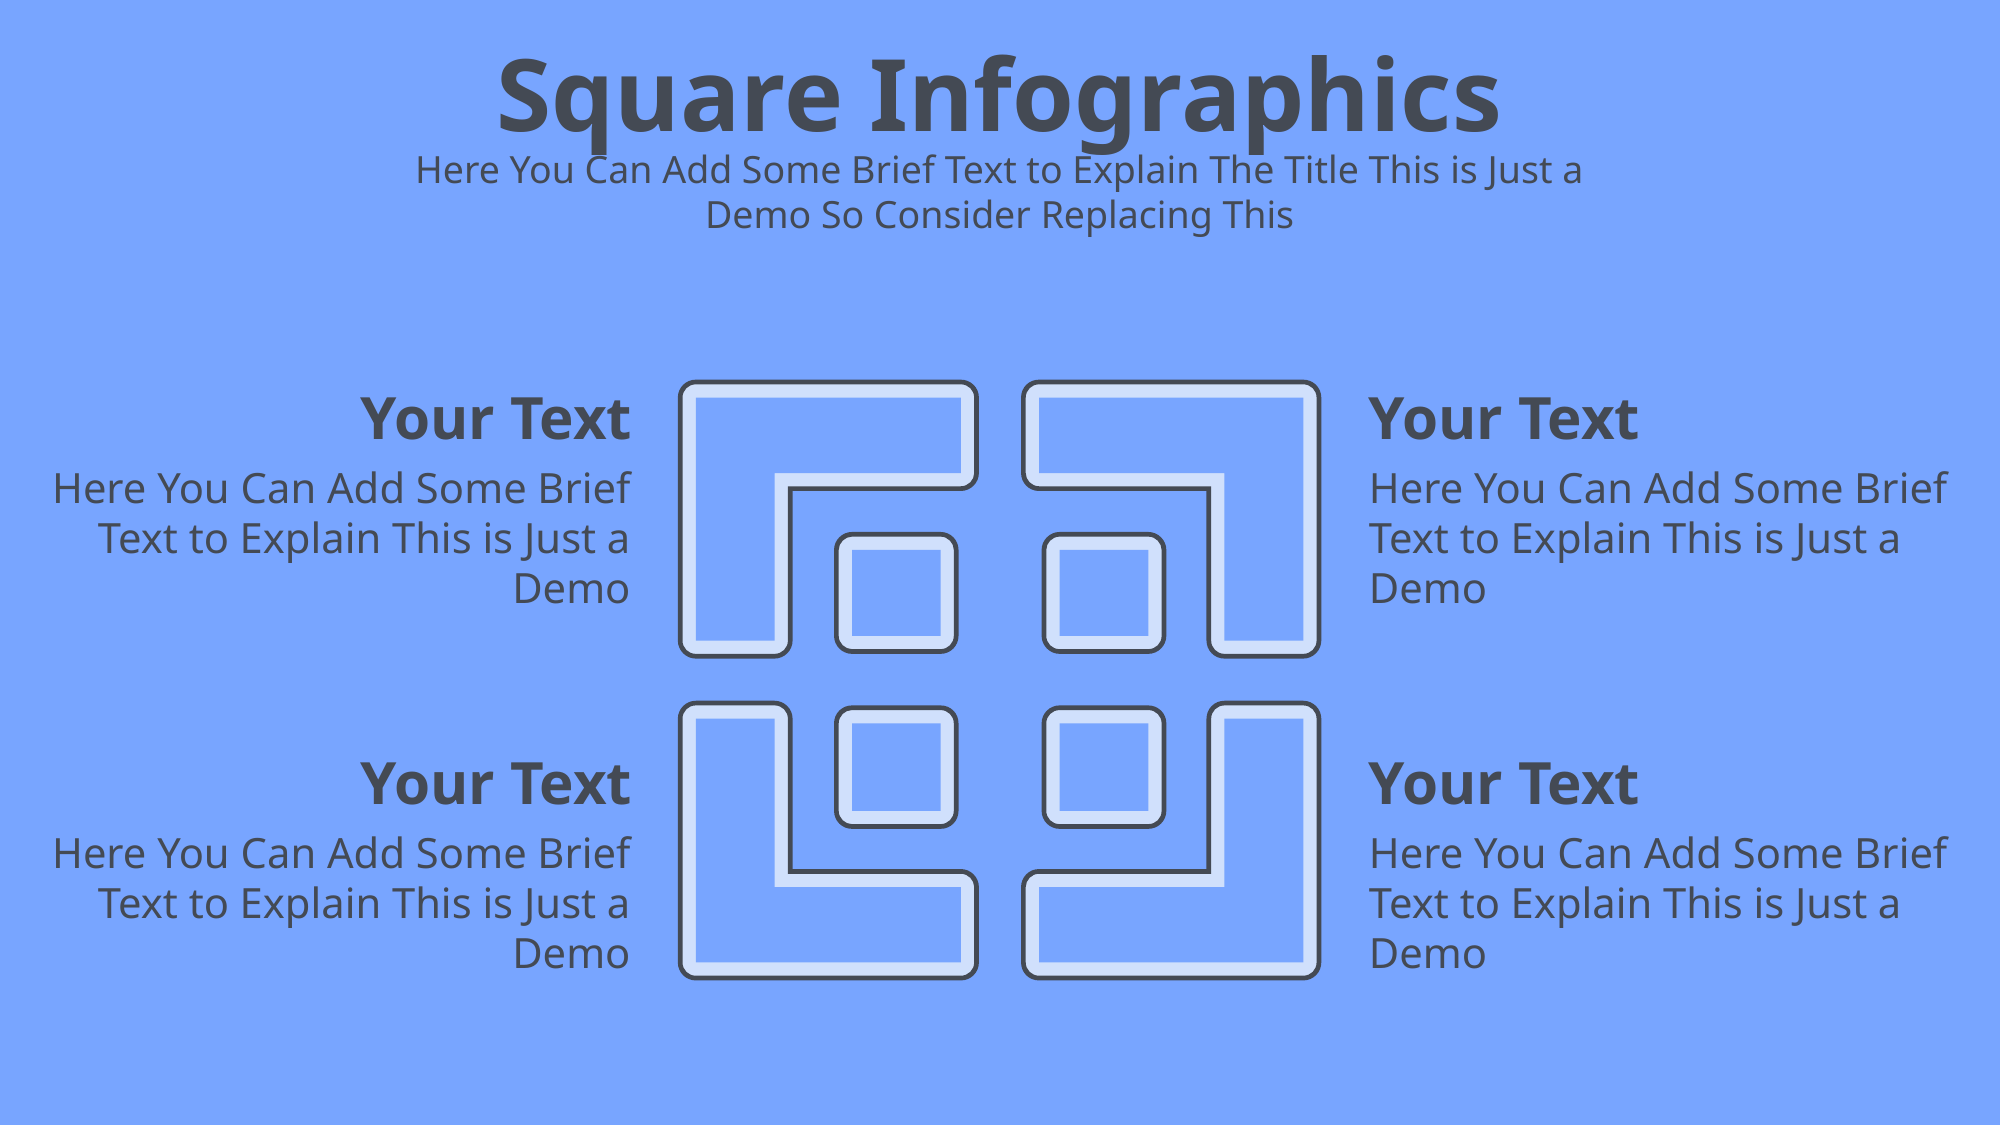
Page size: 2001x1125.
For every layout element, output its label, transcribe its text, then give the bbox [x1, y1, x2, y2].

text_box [4, 373, 647, 621]
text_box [1354, 373, 1996, 621]
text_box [1354, 739, 1996, 987]
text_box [1021, 379, 1322, 659]
text_box Here You Can Add Some Brief Text to Explain The Title This is Just a Demo So Consider Replacing This [345, 138, 1655, 244]
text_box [1041, 531, 1167, 654]
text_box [834, 705, 959, 829]
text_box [834, 531, 959, 654]
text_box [4, 739, 647, 987]
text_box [1041, 705, 1167, 829]
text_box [677, 700, 979, 981]
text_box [677, 379, 979, 659]
text_box Square Infographics [416, 23, 1584, 138]
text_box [1021, 700, 1322, 981]
